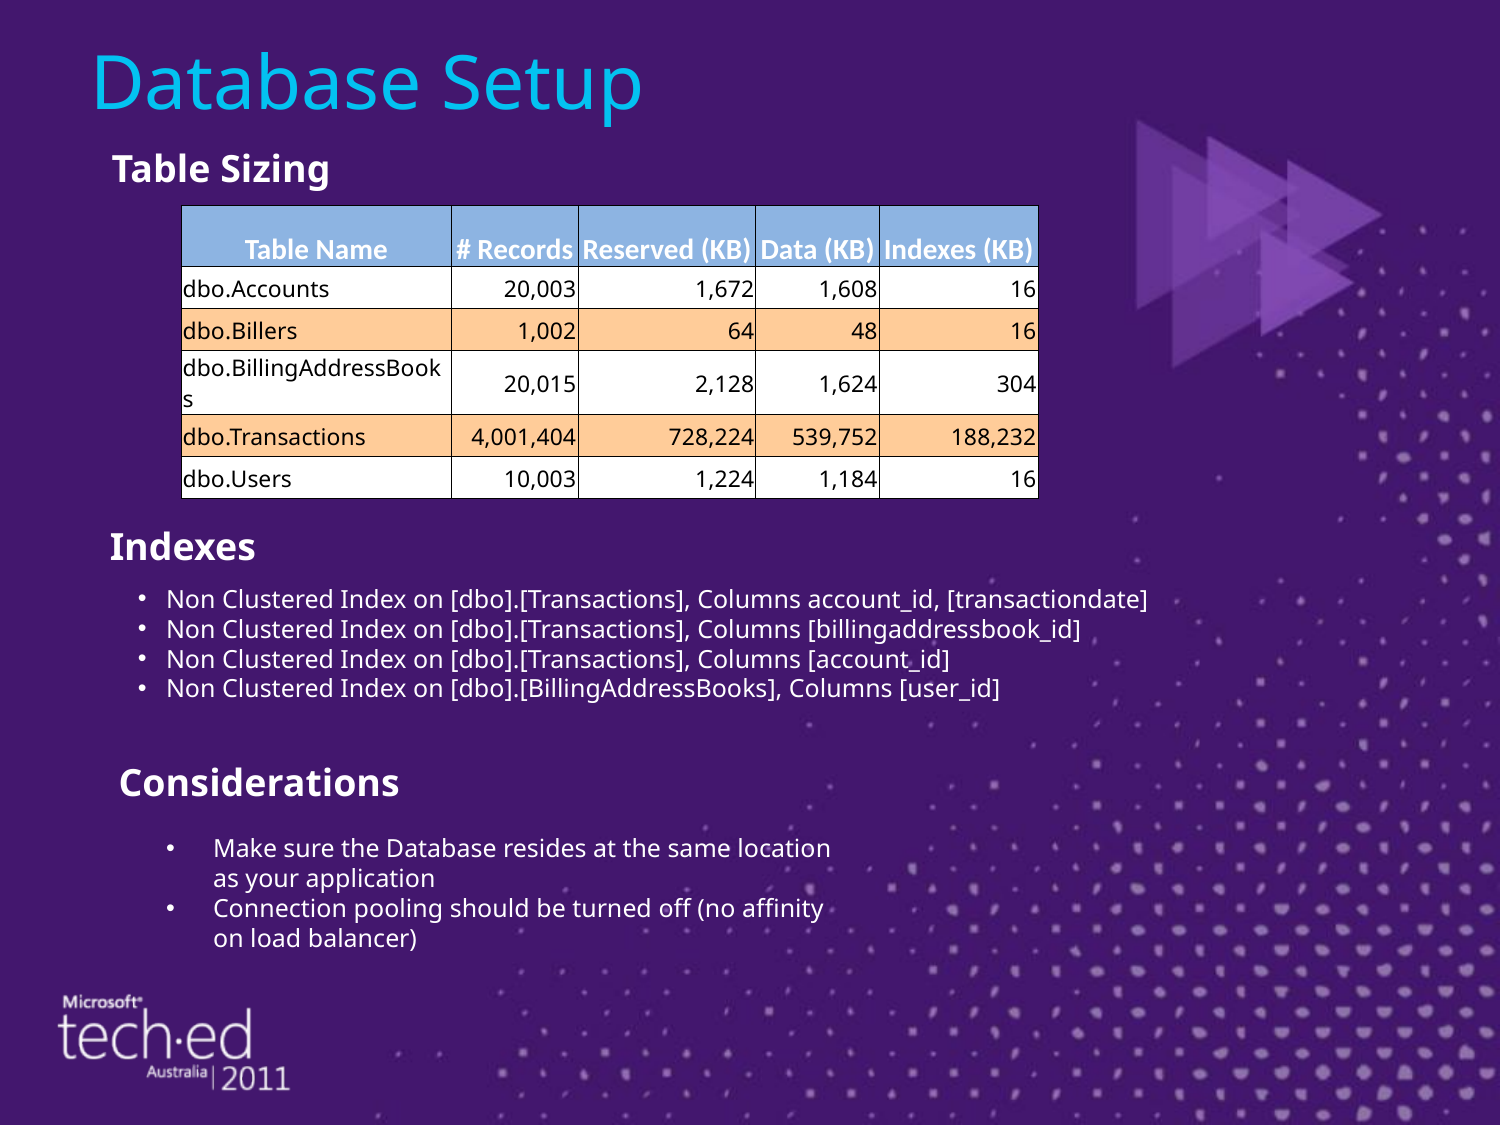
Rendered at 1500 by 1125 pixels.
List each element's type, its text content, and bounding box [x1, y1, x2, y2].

table_header Indexes (KB) [880, 206, 1038, 266]
table_cell 16 [880, 267, 1038, 308]
text_box Table Sizing [96, 137, 346, 197]
table_cell 2,128 [579, 351, 755, 414]
text_box Non Clustered Index on [dbo].[Transactions], Columns account_id, [transactiondate] Non Clustered Index on [dbo].[Transactions], Columns [billingaddressbook_id] Non Clustered Index on [dbo].[Transactions], Columns [account_id] Non Clustered Index on [dbo].[BillingAddressBooks], Columns [user_id] [123, 575, 1165, 711]
table_cell dbo.Users [182, 457, 451, 498]
table_cell dbo.Billers [182, 309, 451, 350]
table_cell 1,184 [756, 457, 879, 498]
table_header Reserved (KB) [579, 206, 755, 266]
table_cell dbo.BillingAddressBooks [182, 351, 451, 414]
table_cell 16 [880, 309, 1038, 350]
table_header Data (KB) [756, 206, 879, 266]
table_cell 1,624 [756, 351, 879, 414]
table_cell 20,015 [452, 351, 578, 414]
table_cell 728,224 [579, 415, 755, 456]
table_cell 48 [756, 309, 879, 350]
table_cell 10,003 [452, 457, 578, 498]
text_box Indexes [95, 515, 272, 575]
table_cell 1,002 [452, 309, 578, 350]
table_cell dbo.Accounts [182, 267, 451, 308]
picture [0, 0, 1500, 1125]
table_header Table Name [182, 206, 451, 266]
table_cell 304 [880, 351, 1038, 414]
text_box Considerations [103, 751, 416, 812]
table_cell 64 [579, 309, 755, 350]
table_cell 4,001,404 [452, 415, 578, 456]
table_cell 1,224 [579, 457, 755, 498]
text_box Make sure the Database resides at the same location as your application Connection pooling should be turned off (no affinity on load balancer) [151, 825, 864, 960]
table_cell 188,232 [880, 415, 1038, 456]
table_cell 16 [880, 457, 1038, 498]
table_cell 20,003 [452, 267, 578, 308]
table_cell 1,672 [579, 267, 755, 308]
table_header # Records [452, 206, 578, 266]
table_cell dbo.Transactions [182, 415, 451, 456]
title Database Setup [75, 45, 1128, 114]
table_cell 1,608 [756, 267, 879, 308]
table_cell 539,752 [756, 415, 879, 456]
